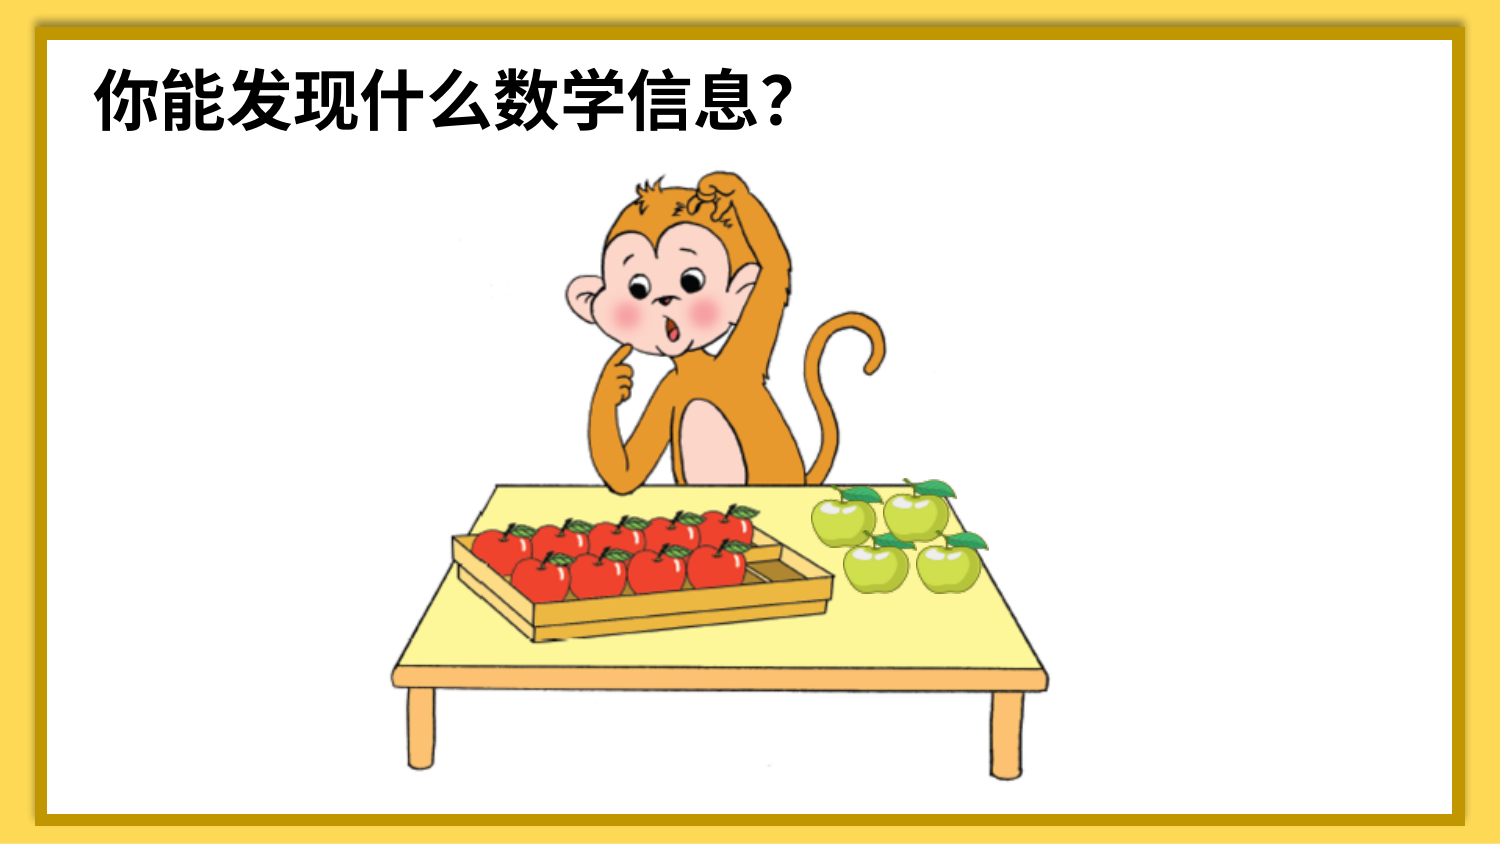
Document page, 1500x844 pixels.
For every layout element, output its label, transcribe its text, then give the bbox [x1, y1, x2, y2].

picture [380, 163, 1059, 784]
text_box 你能发现什么数学信息？ [78, 51, 843, 146]
